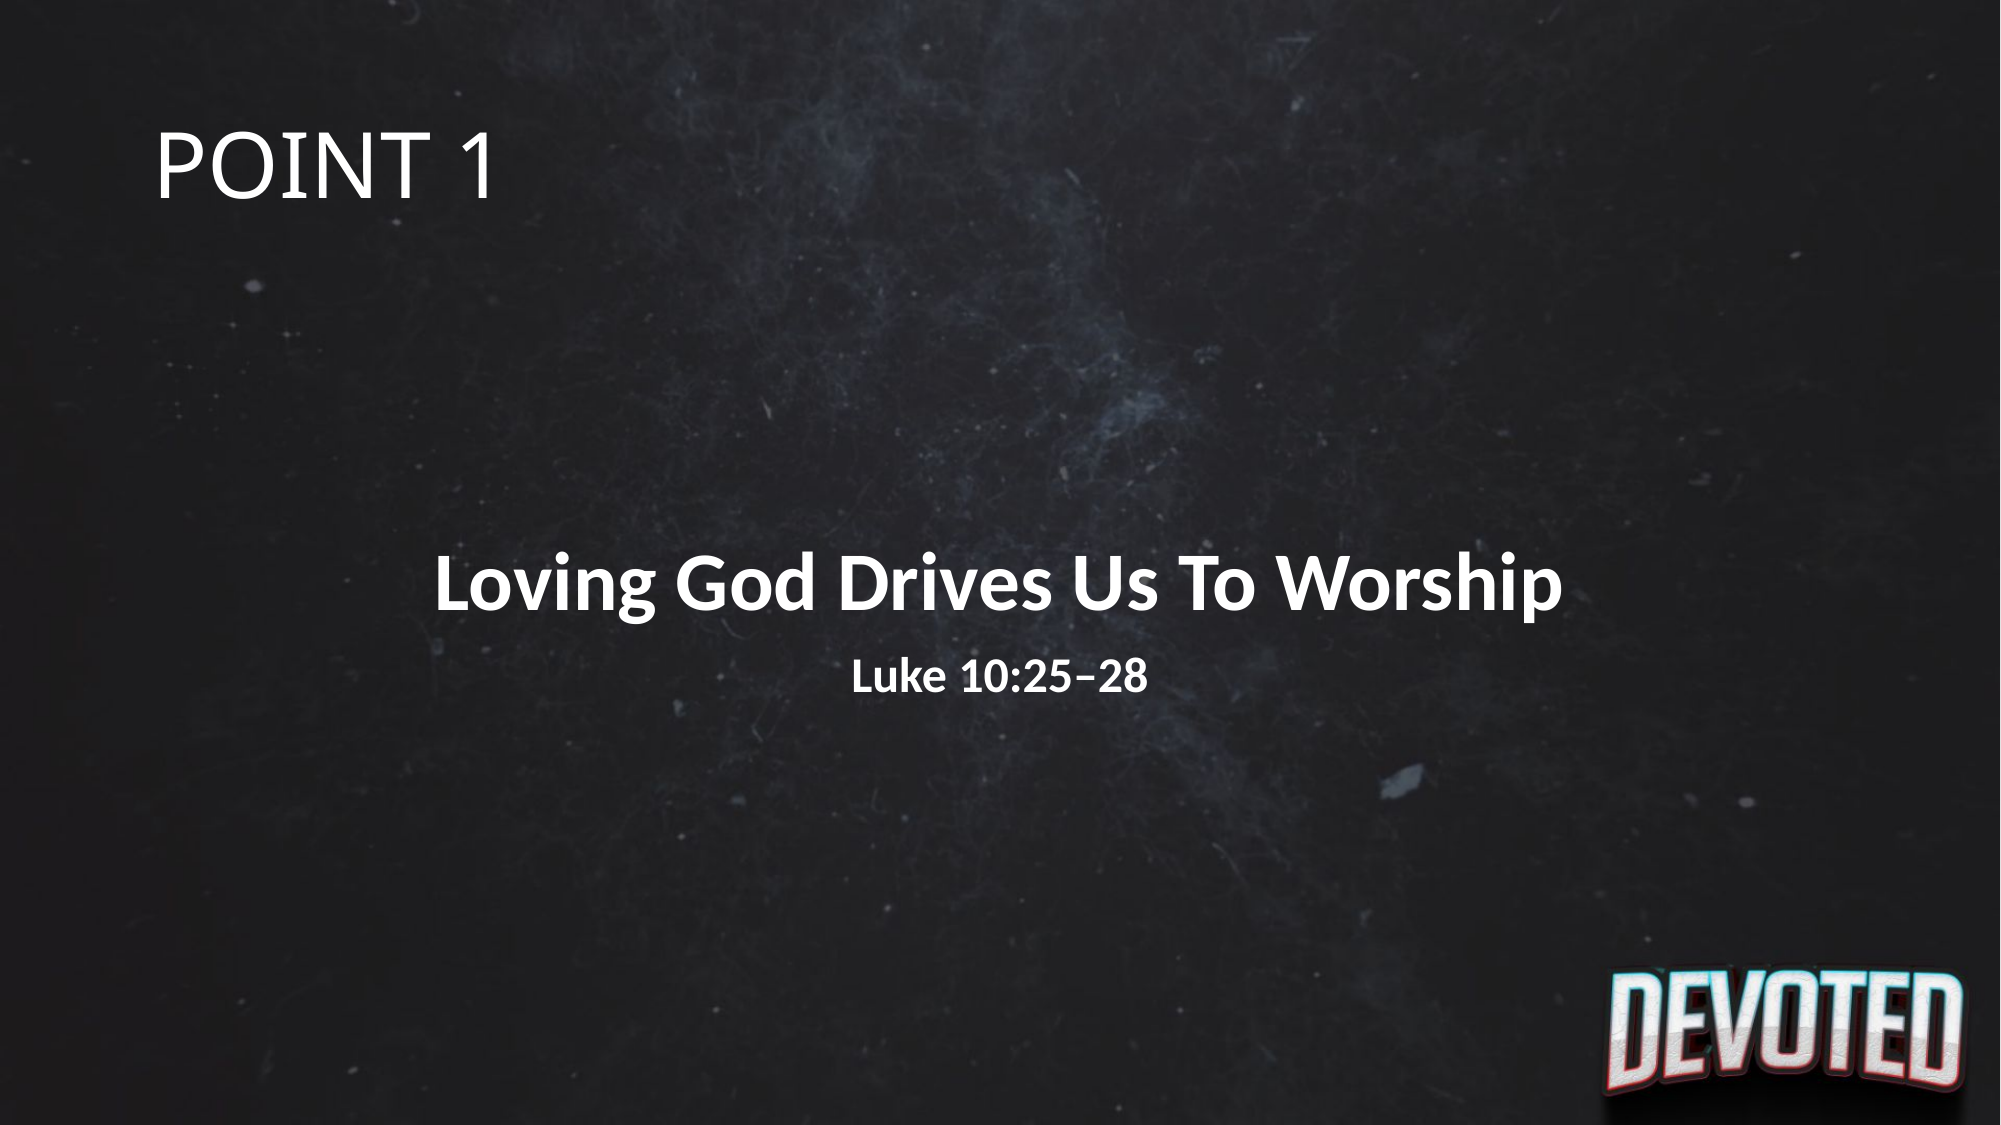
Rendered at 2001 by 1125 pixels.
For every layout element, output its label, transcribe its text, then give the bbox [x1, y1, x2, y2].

list Loving God Drives Us To Worship Luke 10:25–28 [137, 299, 1863, 1014]
picture [0, 0, 2001, 1125]
title POINT 1 [137, 59, 1863, 278]
